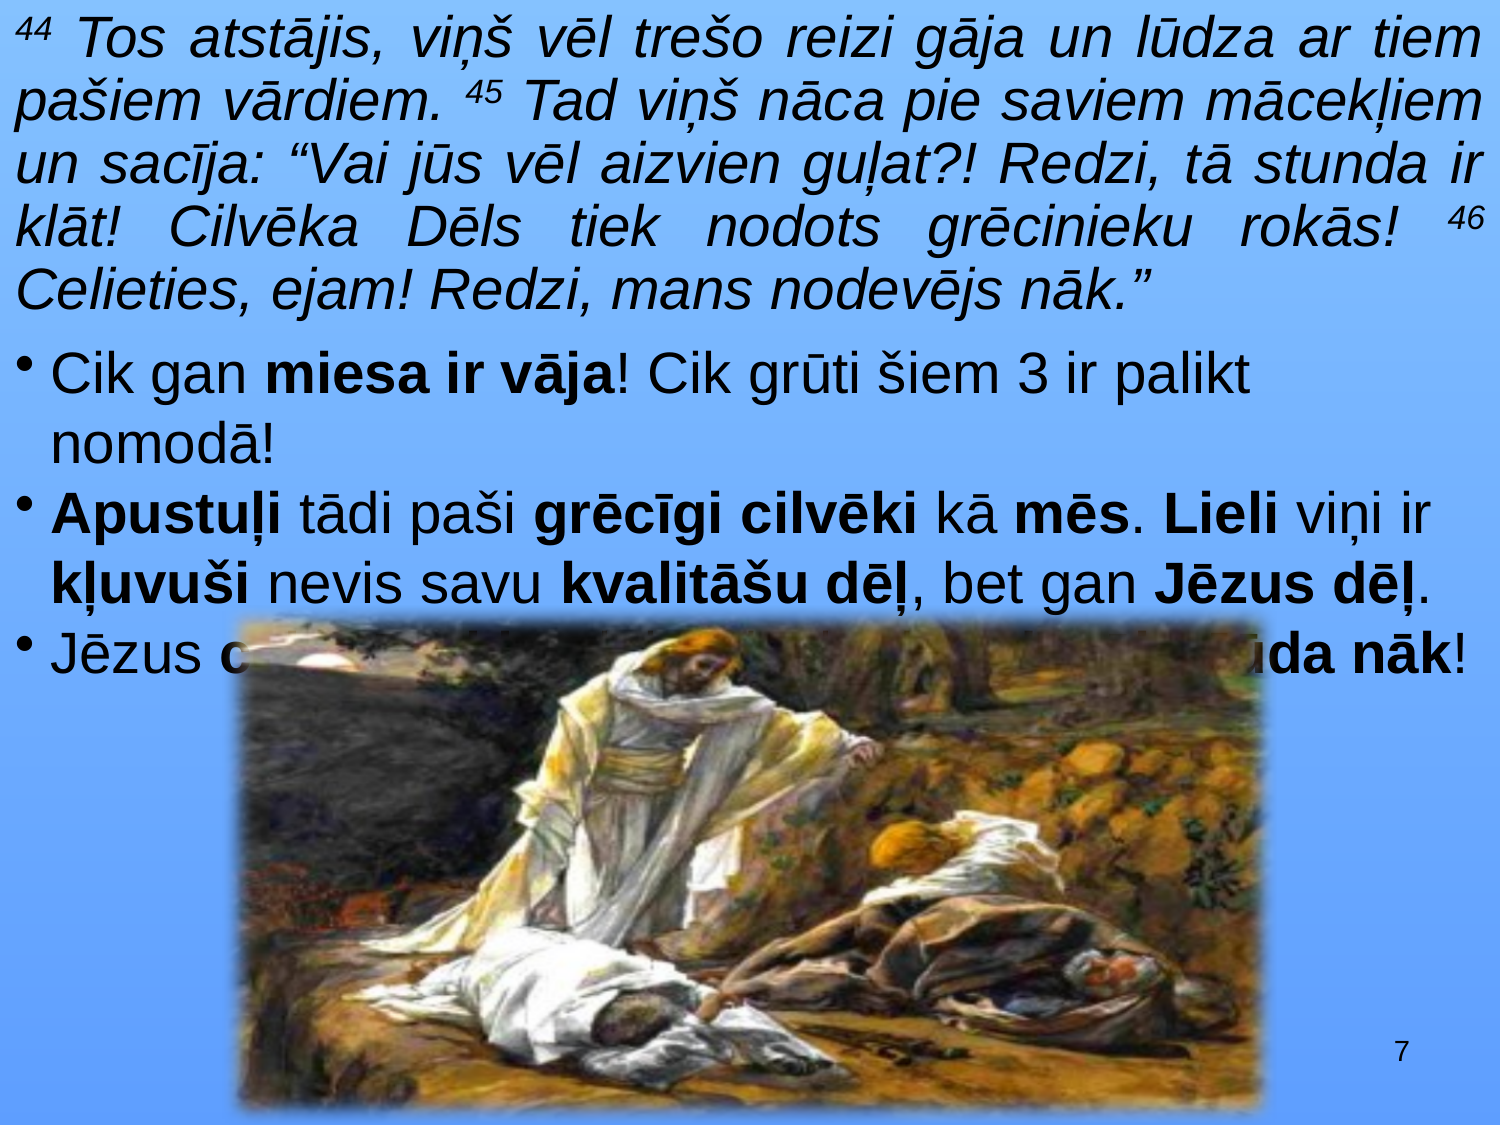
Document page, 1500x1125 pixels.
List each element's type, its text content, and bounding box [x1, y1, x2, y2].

text_box Cik gan miesa ir vāja! Cik grūti šiem 3 ir palikt nomodā! Apustuļi tādi paši grēcīgi cilvēki kā mēs. Lieli viņi ir kļuvuši nevis savu kvalitāšu dēļ, bet gan Jēzus dēļ. Jēzus ceļ mācekļus lai redz, kad nodevējs Jūda nāk! [0, 328, 1500, 693]
list 44 Tos atstājis, viņš vēl trešo reizi gāja un lūdza ar tiem pašiem vārdiem. 45 Tad viņš nāca pie saviem mācekļiem un sacīja: “Vai jūs vēl aizvien guļat?! Redzi, tā stunda ir klāt! Cilvēka Dēls tiek nodots grēcinieku rokās! 46 Celieties, ejam! Redzi, mans nodevējs nāk.” [0, 0, 1500, 178]
picture [222, 605, 1277, 1125]
slide_number 7 [1281, 1024, 1426, 1103]
